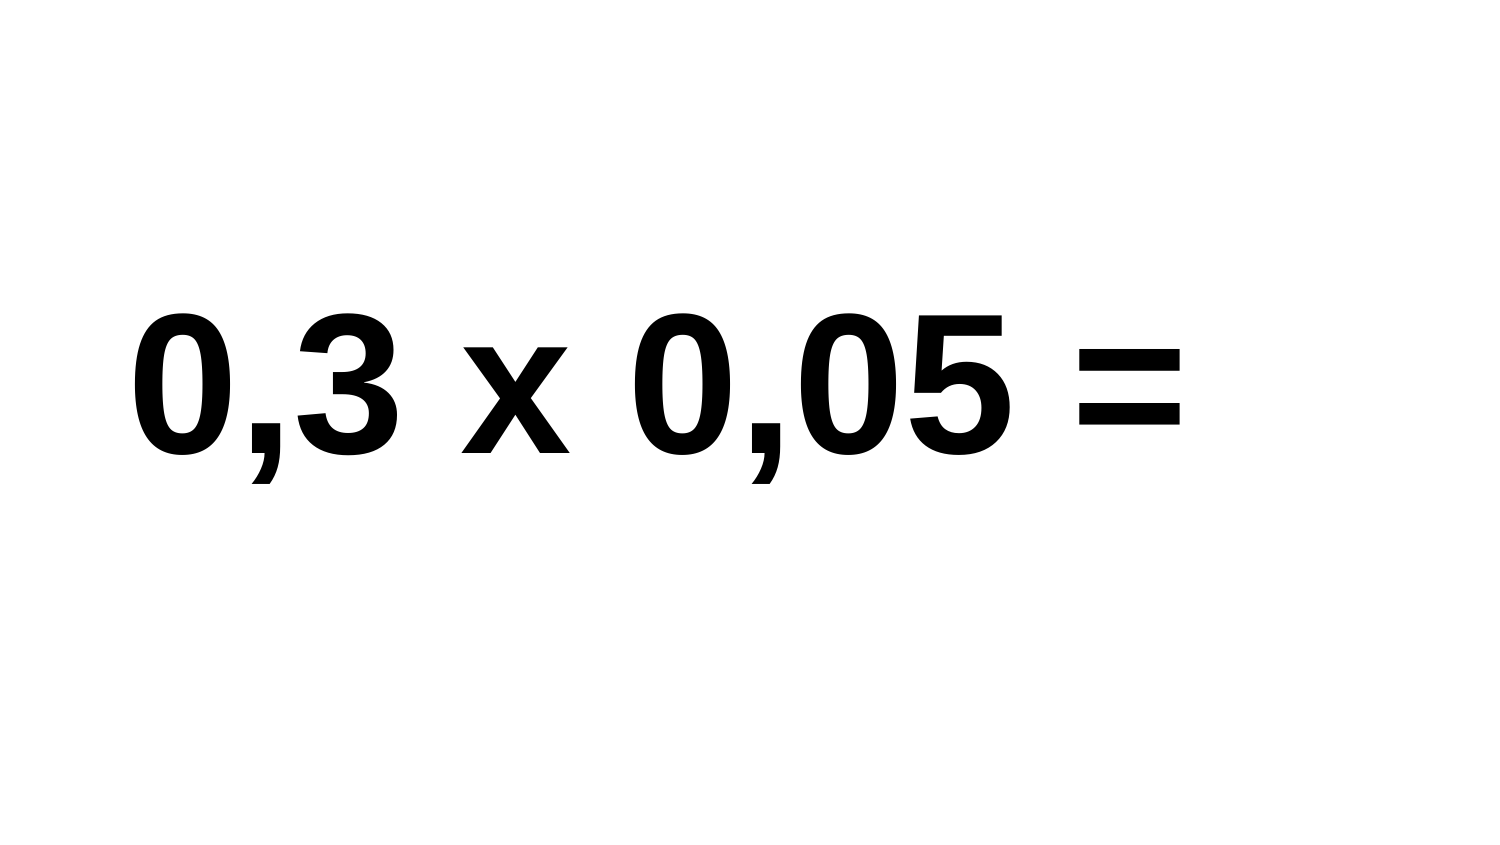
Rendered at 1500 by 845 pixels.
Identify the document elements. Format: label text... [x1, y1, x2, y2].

text_box 0,3 x 0,05 = [112, 317, 1388, 509]
